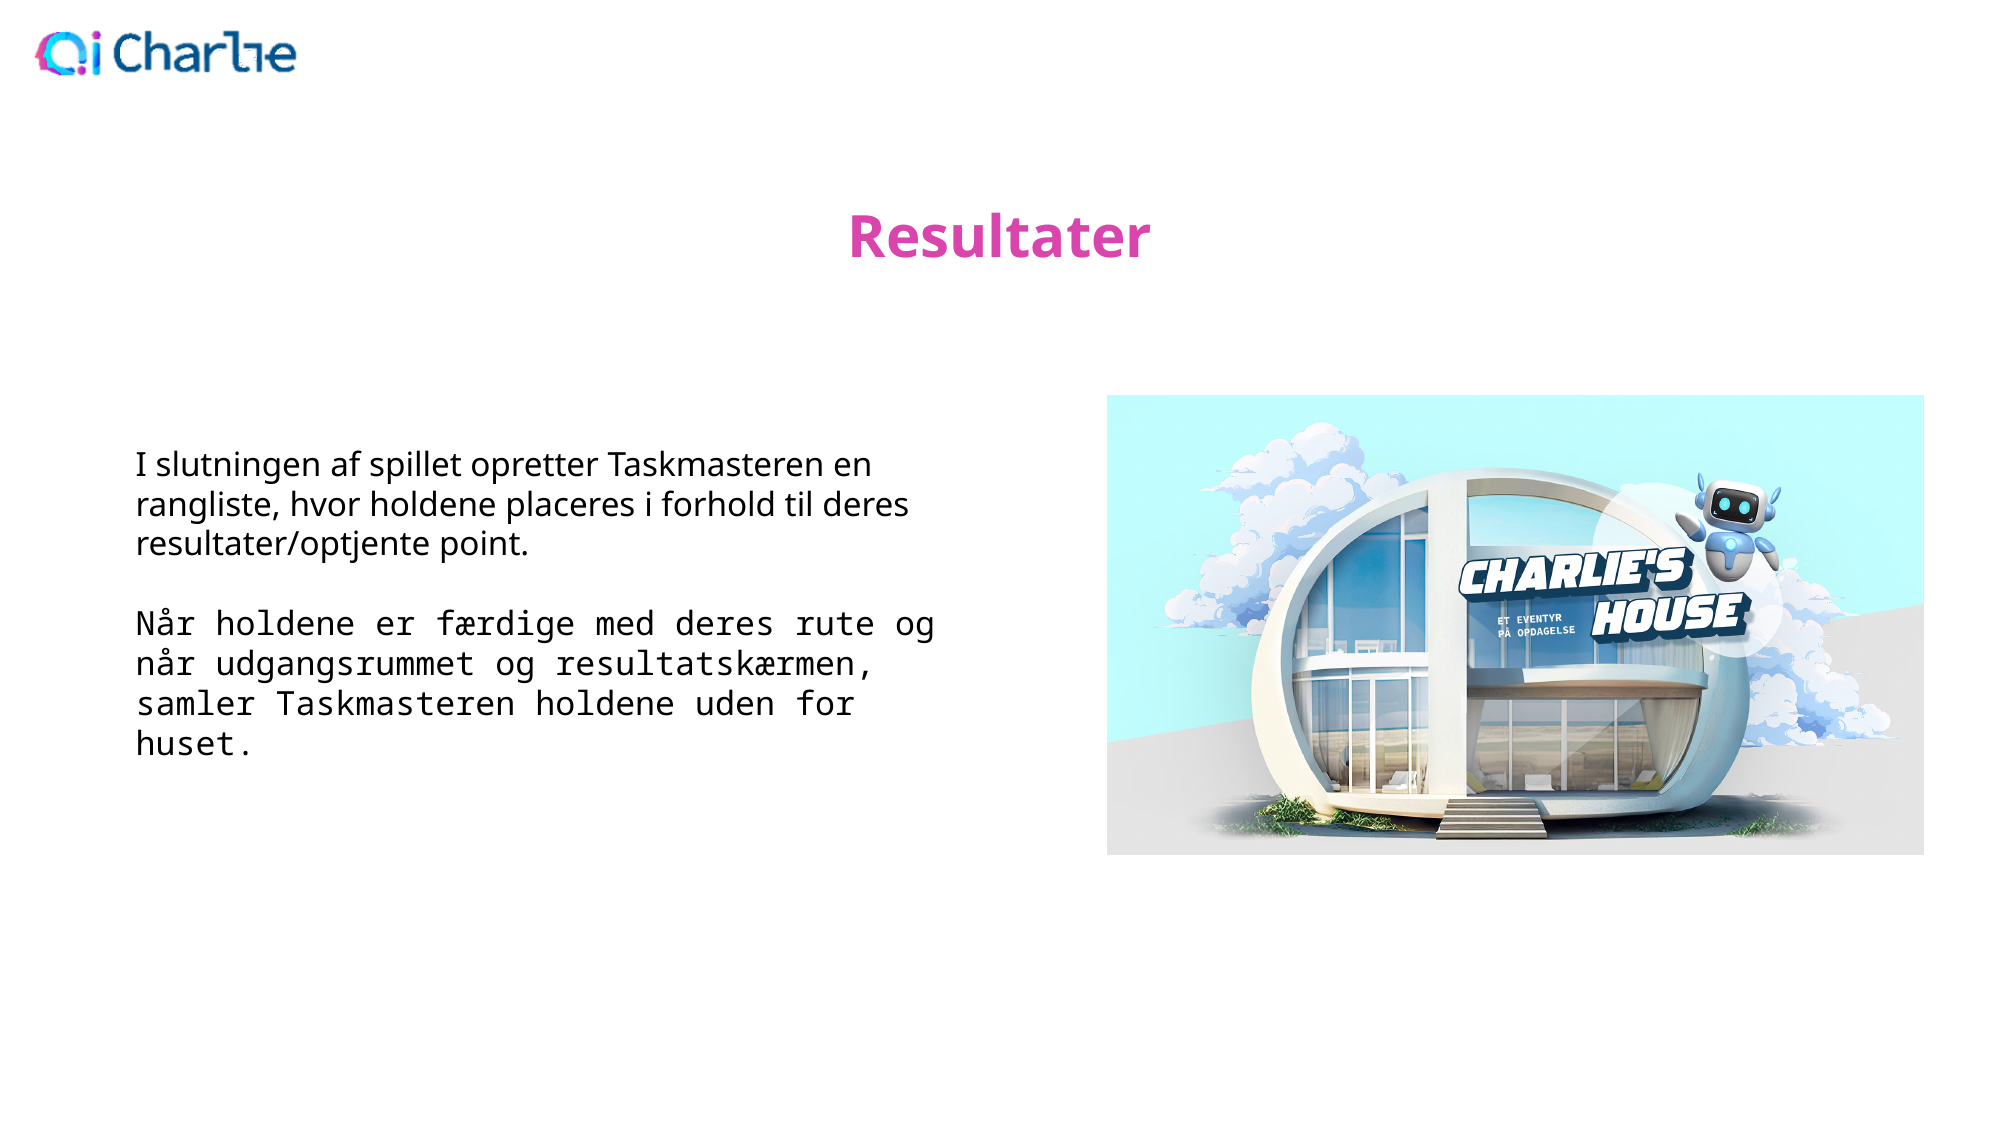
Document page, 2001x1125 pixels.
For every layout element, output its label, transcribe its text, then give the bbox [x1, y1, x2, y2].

picture [107, 27, 303, 79]
picture [33, 28, 104, 76]
text_box I slutningen af spillet opretter Taskmasteren en rangliste, hvor holdene placeres i forhold til deres resultater/optjente point. Når holdene er færdige med deres rute og når udgangsrummet og resultatskærmen, samler Taskmasteren holdene uden for huset. [32, 395, 1000, 810]
picture [1107, 395, 1924, 855]
text_box Resultater [0, 192, 2000, 277]
